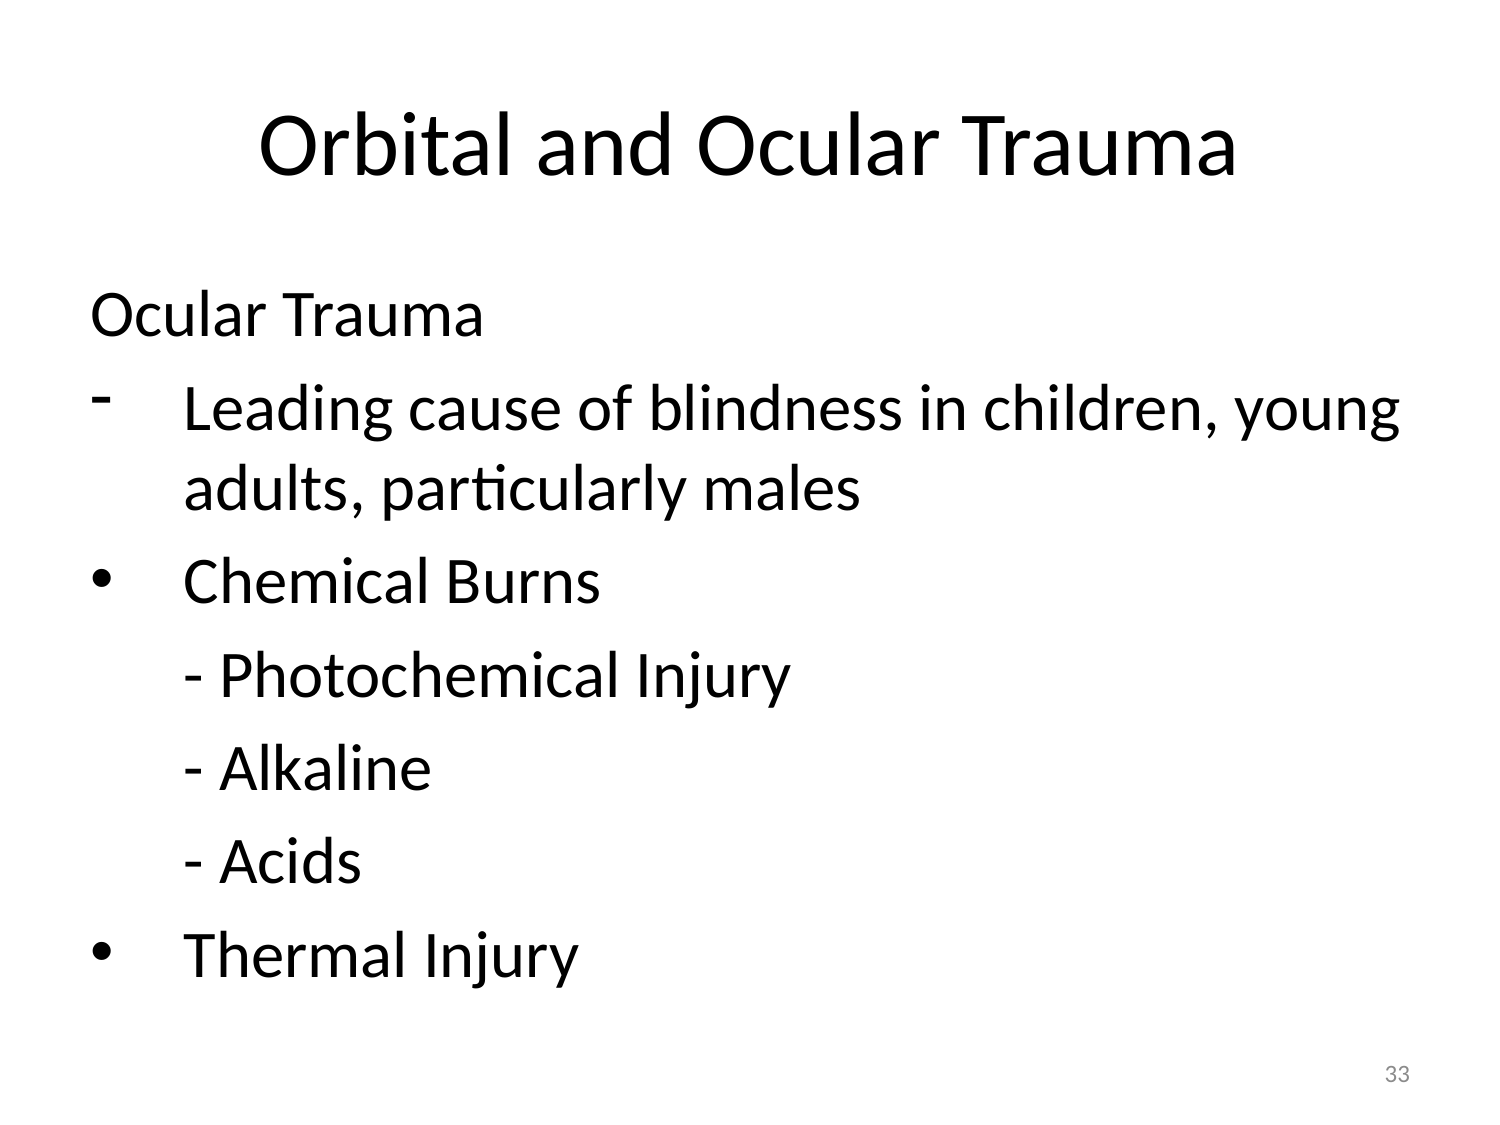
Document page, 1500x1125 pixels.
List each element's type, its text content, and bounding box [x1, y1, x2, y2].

slide_number 33 [1074, 1042, 1425, 1103]
title Orbital and Ocular Trauma [75, 45, 1425, 233]
list Ocular Trauma Leading cause of blindness in children, young adults, particularly males Chemical Burns - Photochemical Injury - Alkaline - Acids Thermal Injury [75, 262, 1425, 1005]
